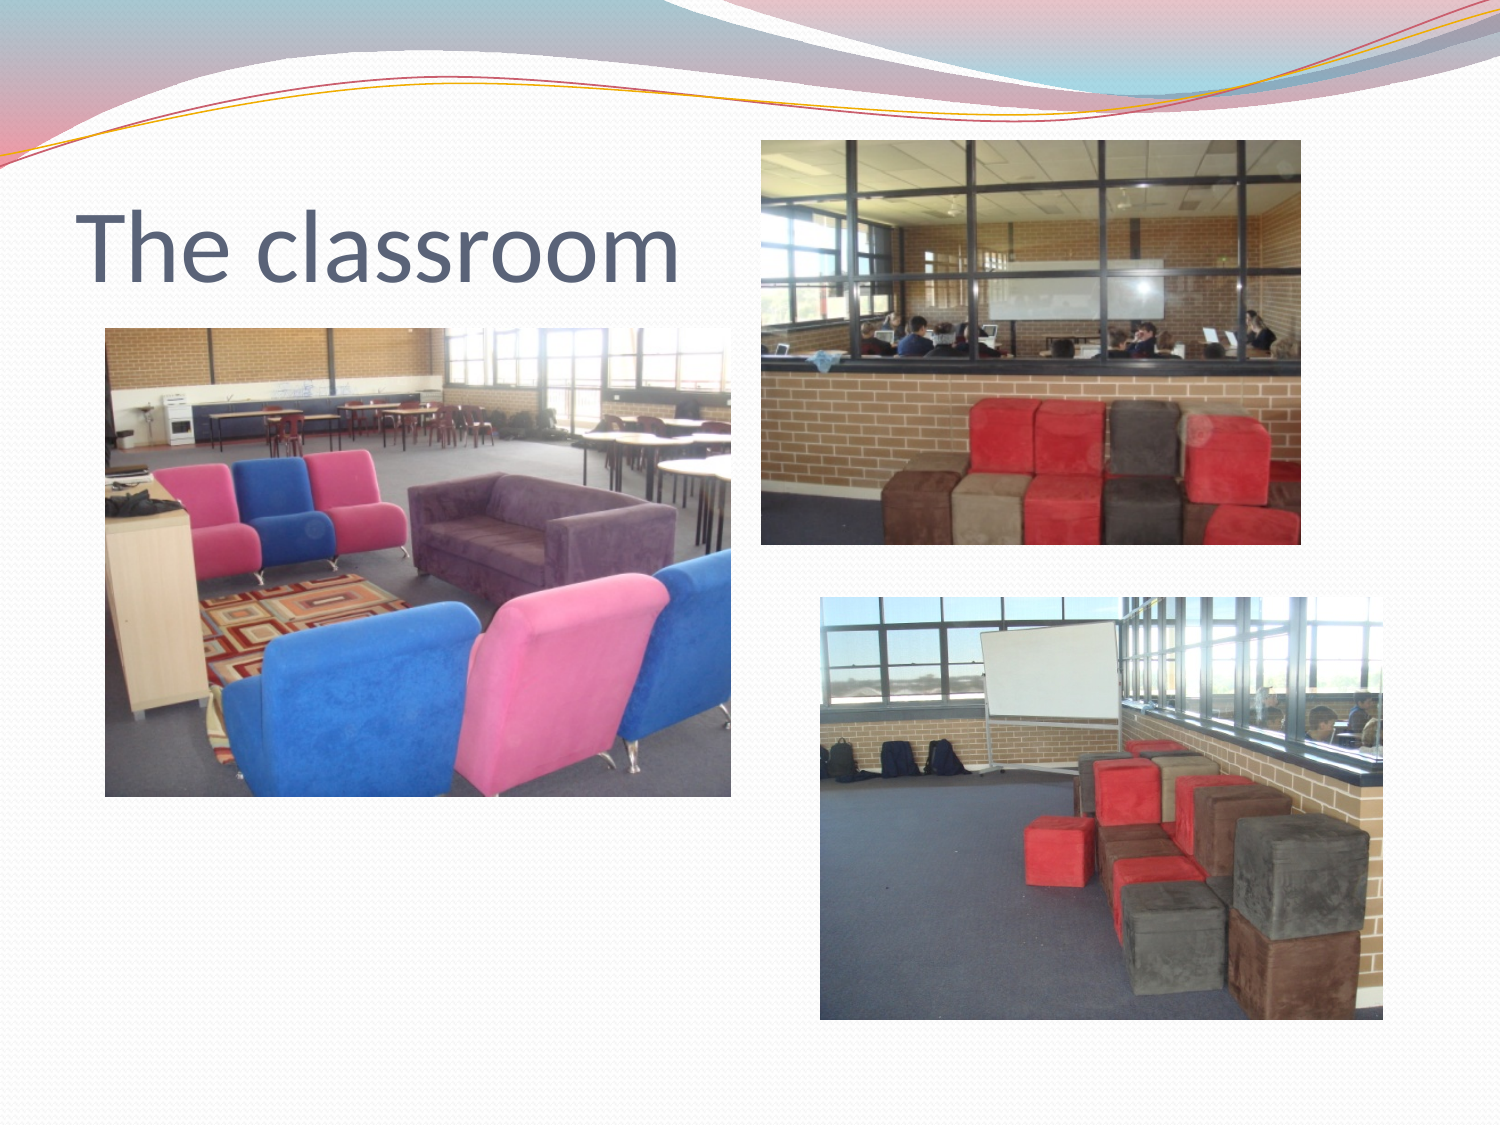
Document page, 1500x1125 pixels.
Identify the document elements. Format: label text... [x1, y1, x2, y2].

title The classroom [75, 115, 1425, 303]
picture [105, 327, 731, 798]
picture [761, 140, 1301, 546]
picture [820, 597, 1384, 1020]
